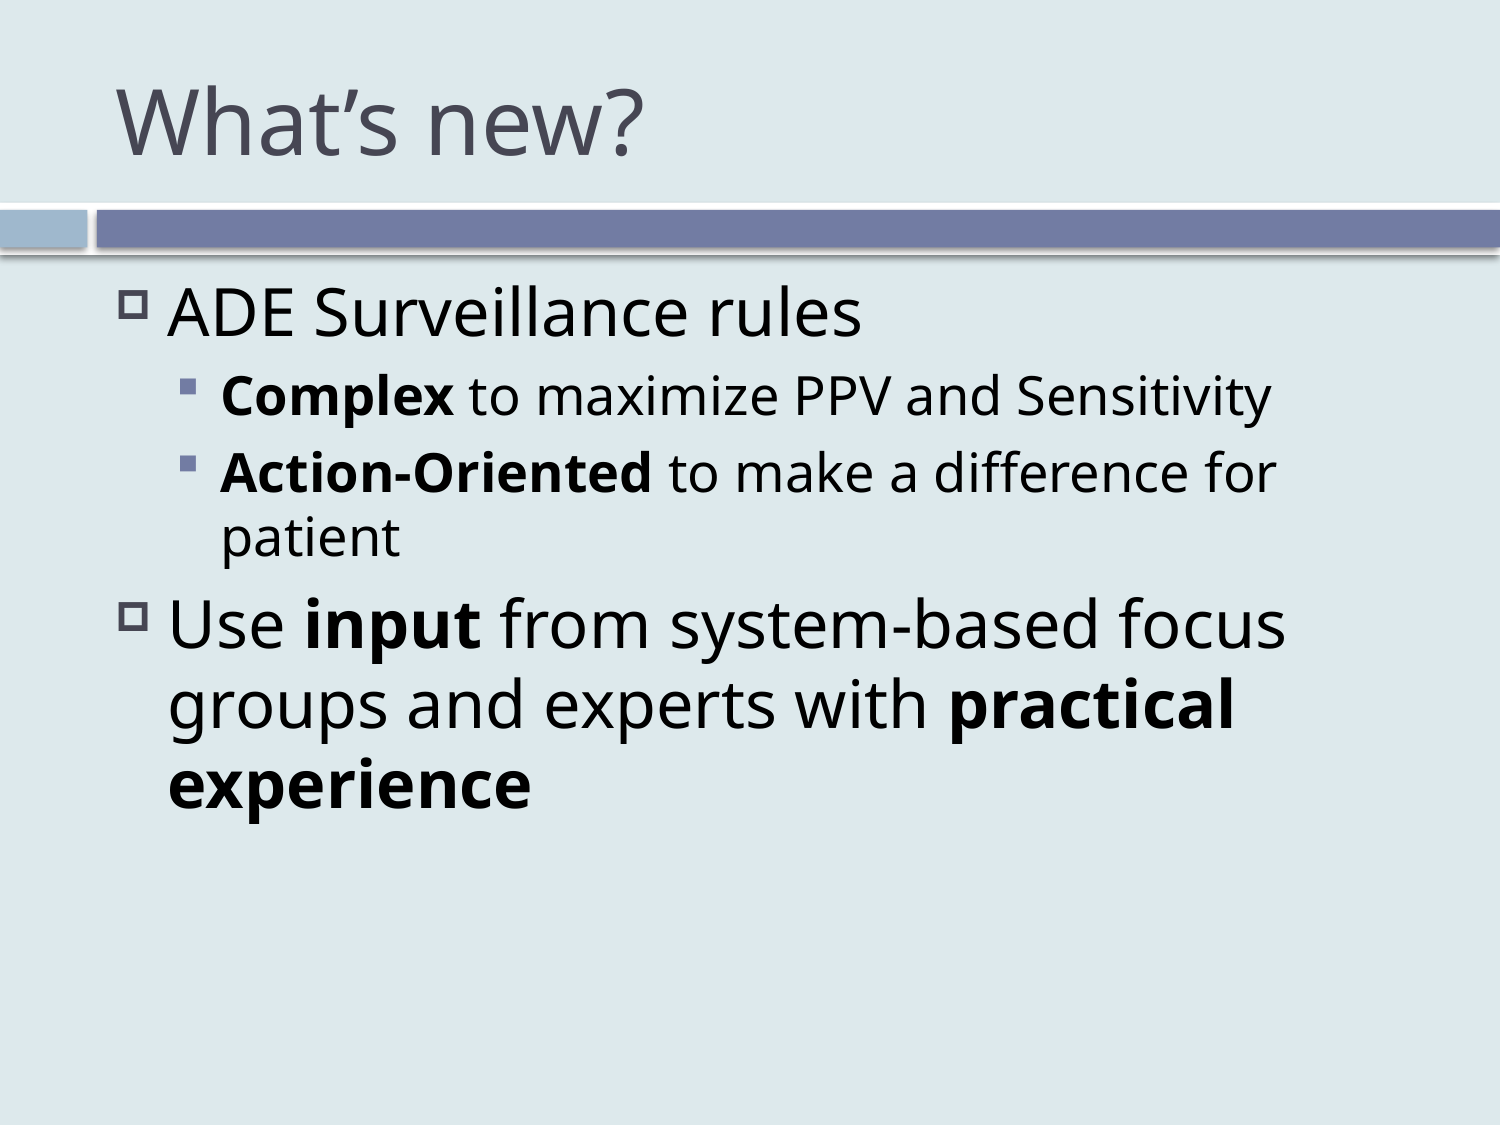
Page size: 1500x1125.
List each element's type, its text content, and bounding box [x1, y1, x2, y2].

title What’s new? [100, 37, 1439, 201]
list ADE Surveillance rules Complex to maximize PPV and Sensitivity Action-Oriented to make a difference for patient Use input from system-based focus groups and experts with practical experience [100, 262, 1439, 1001]
